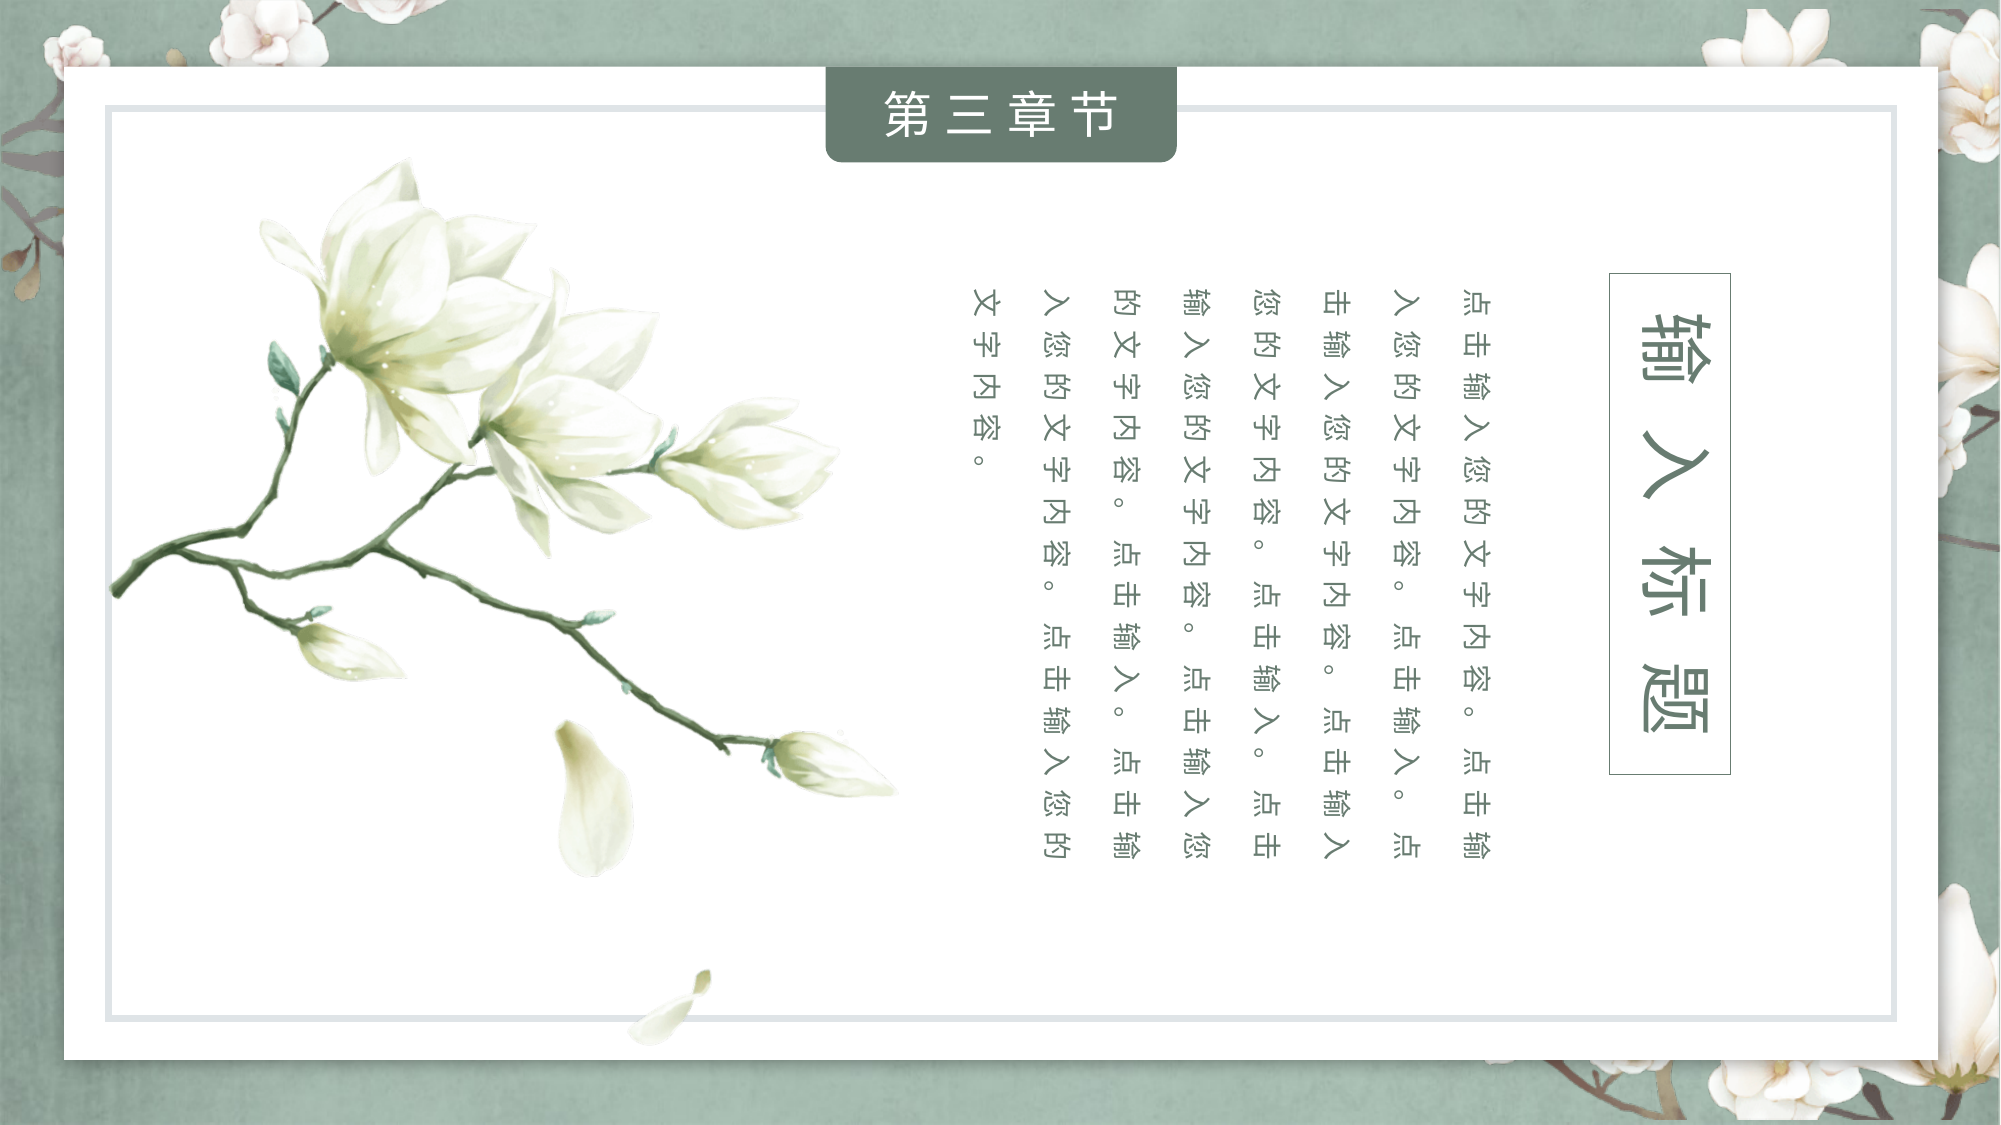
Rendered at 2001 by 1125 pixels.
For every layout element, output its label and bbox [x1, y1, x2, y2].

picture [0, 0, 2001, 1125]
text_box [941, 273, 1731, 924]
